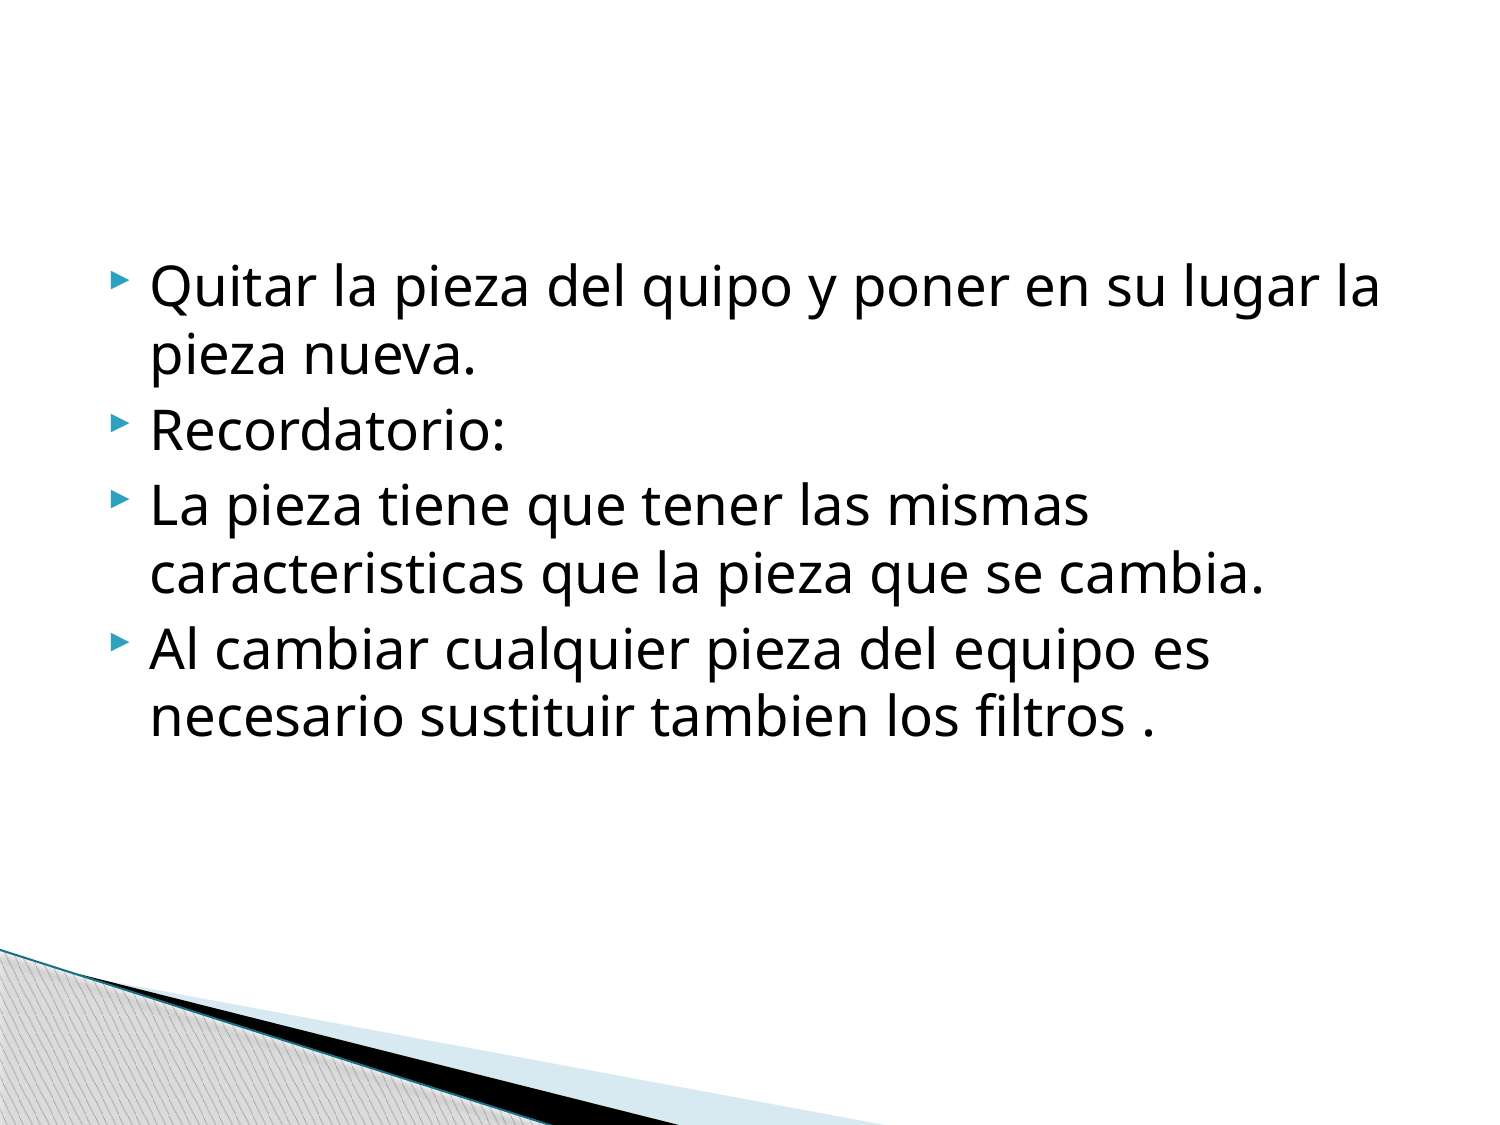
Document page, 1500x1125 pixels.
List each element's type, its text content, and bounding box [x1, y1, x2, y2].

list Quitar la pieza del quipo y poner en su lugar la pieza nueva. Recordatorio: La pieza tiene que tener las mismas caracteristicas que la pieza que se cambia. Al cambiar cualquier pieza del equipo es necesario sustituir tambien los filtros . [75, 243, 1425, 986]
